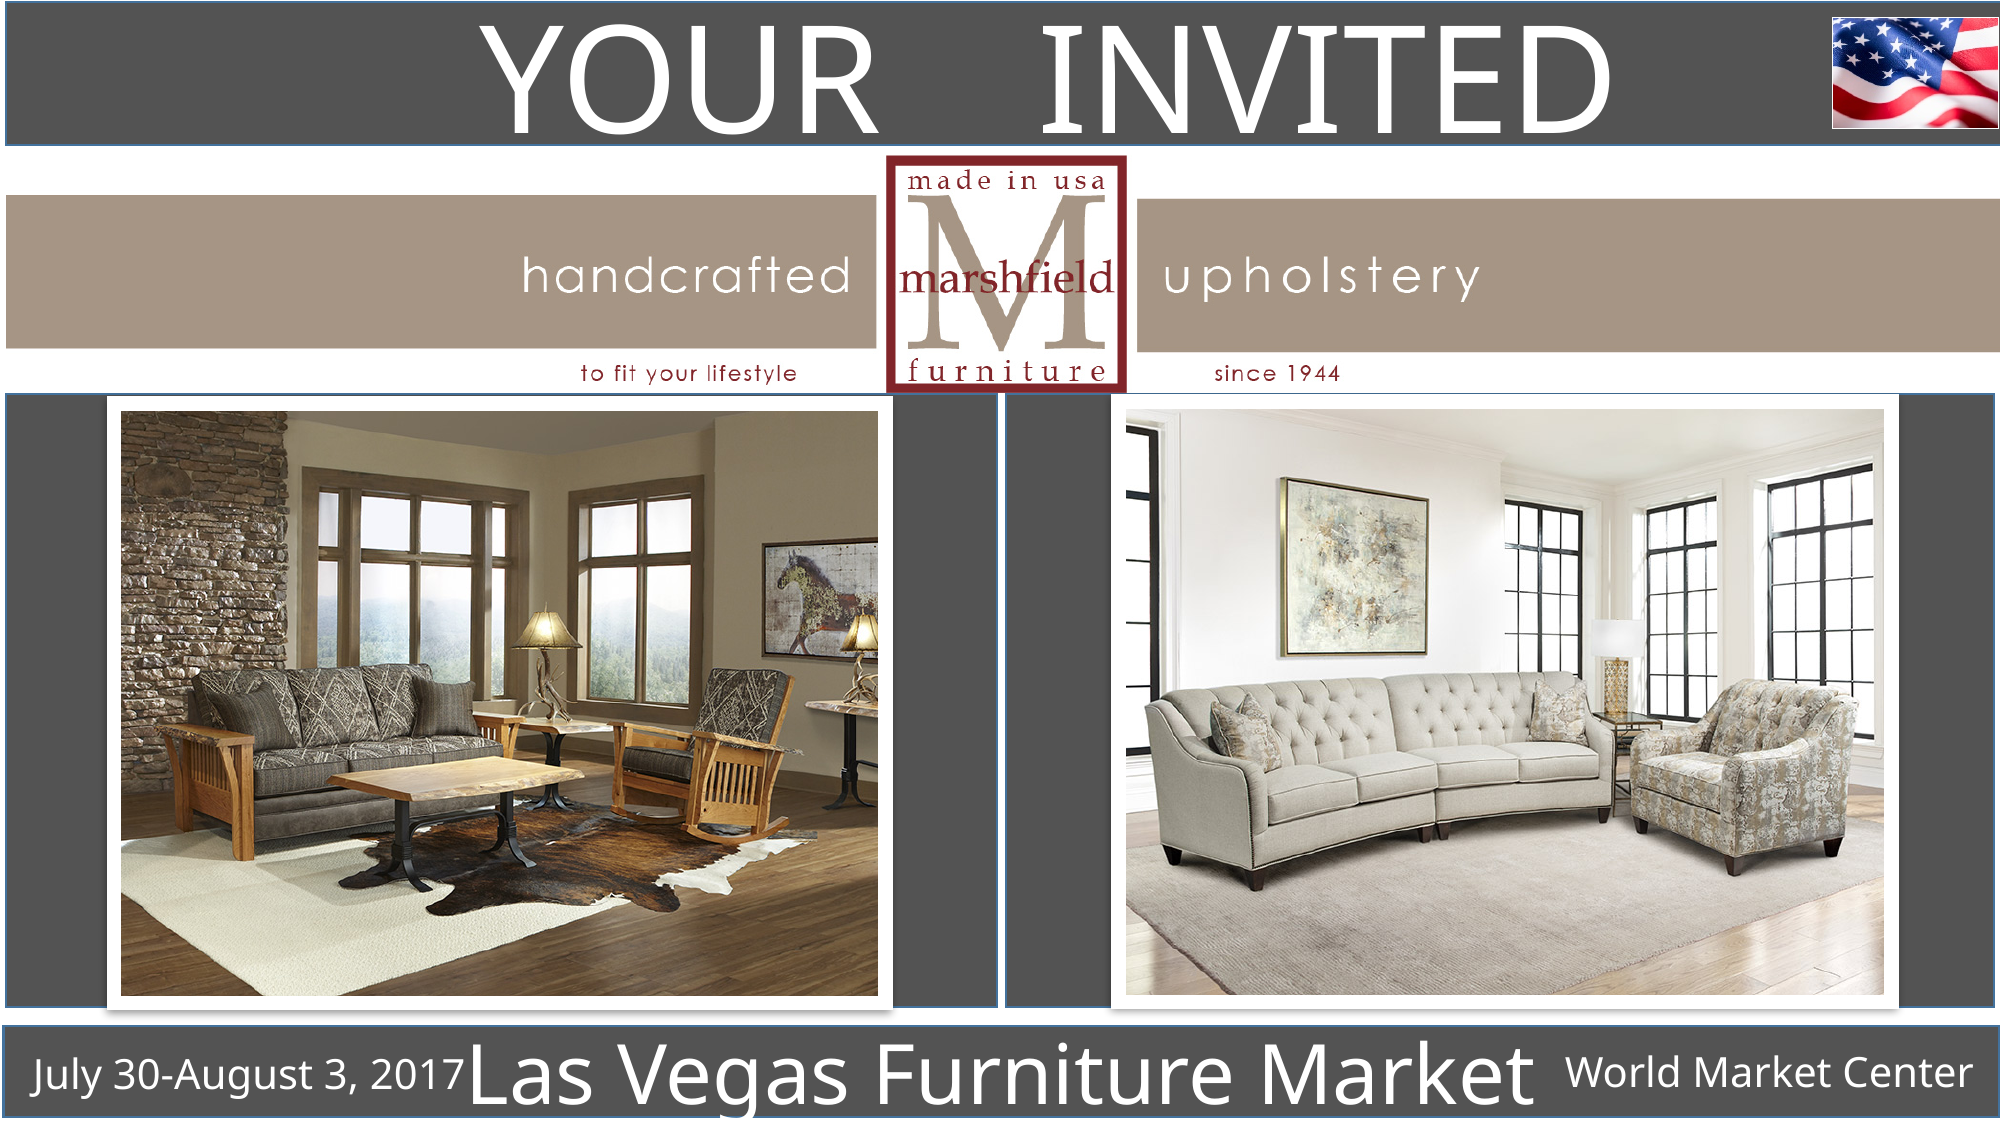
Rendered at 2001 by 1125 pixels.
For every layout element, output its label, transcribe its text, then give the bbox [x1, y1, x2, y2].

text_box [1005, 393, 1108, 1008]
picture [6, 155, 2000, 393]
picture [1832, 17, 1999, 129]
text_box [1900, 393, 1995, 1008]
text_box YOUR INVITED [5, 1, 2000, 146]
text_box July 30-August 3, 2017 [18, 1041, 481, 1106]
text_box [5, 393, 998, 1008]
text_box Las Vegas Furniture Market [2, 1025, 2000, 1118]
picture [121, 410, 879, 996]
text_box World Market Center [1549, 1038, 1989, 1104]
picture [1125, 408, 1885, 995]
